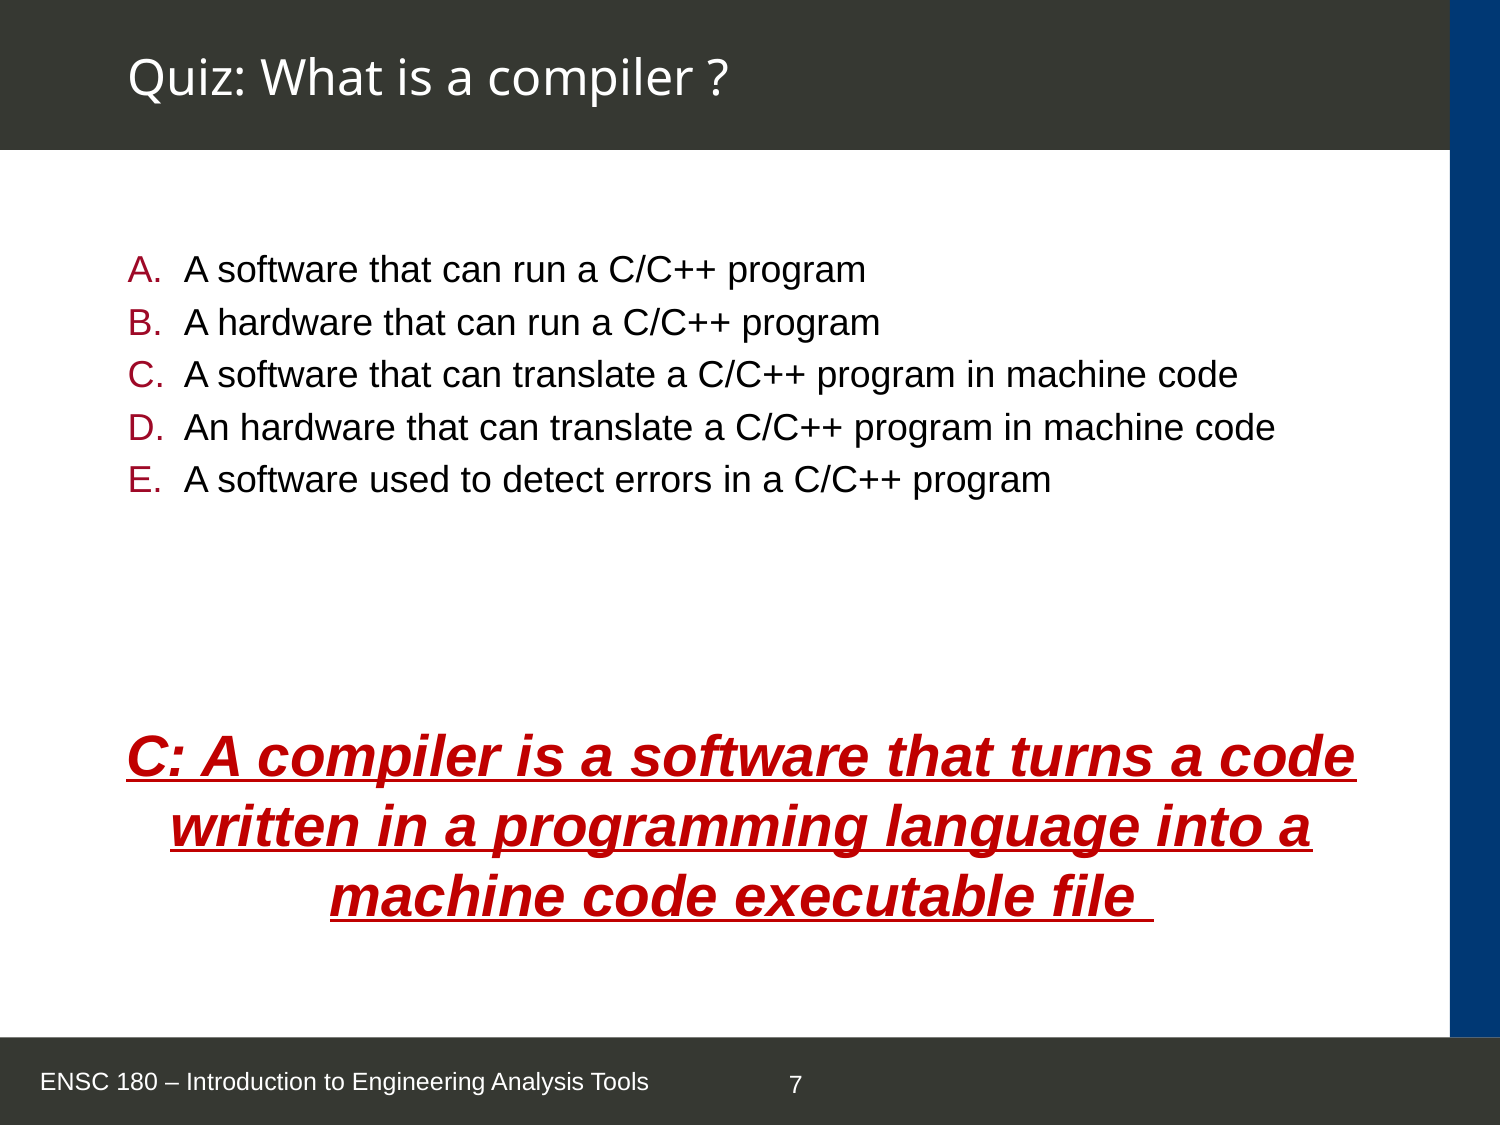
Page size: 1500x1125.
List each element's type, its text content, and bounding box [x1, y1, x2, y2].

text_box C: A compiler is a software that turns a code written in a programming language into a machine code executable file [53, 710, 1430, 936]
title Quiz: What is a compiler ? [112, 37, 1450, 138]
list A software that can run a C/C++ program A hardware that can run a C/C++ program A software that can translate a C/C++ program in machine code An hardware that can translate a C/C++ program in machine code A software used to detect errors in a C/C++ program [112, 237, 1388, 552]
footer ENSC 180 – Introduction to Engineering Analysis Tools [24, 1057, 740, 1113]
